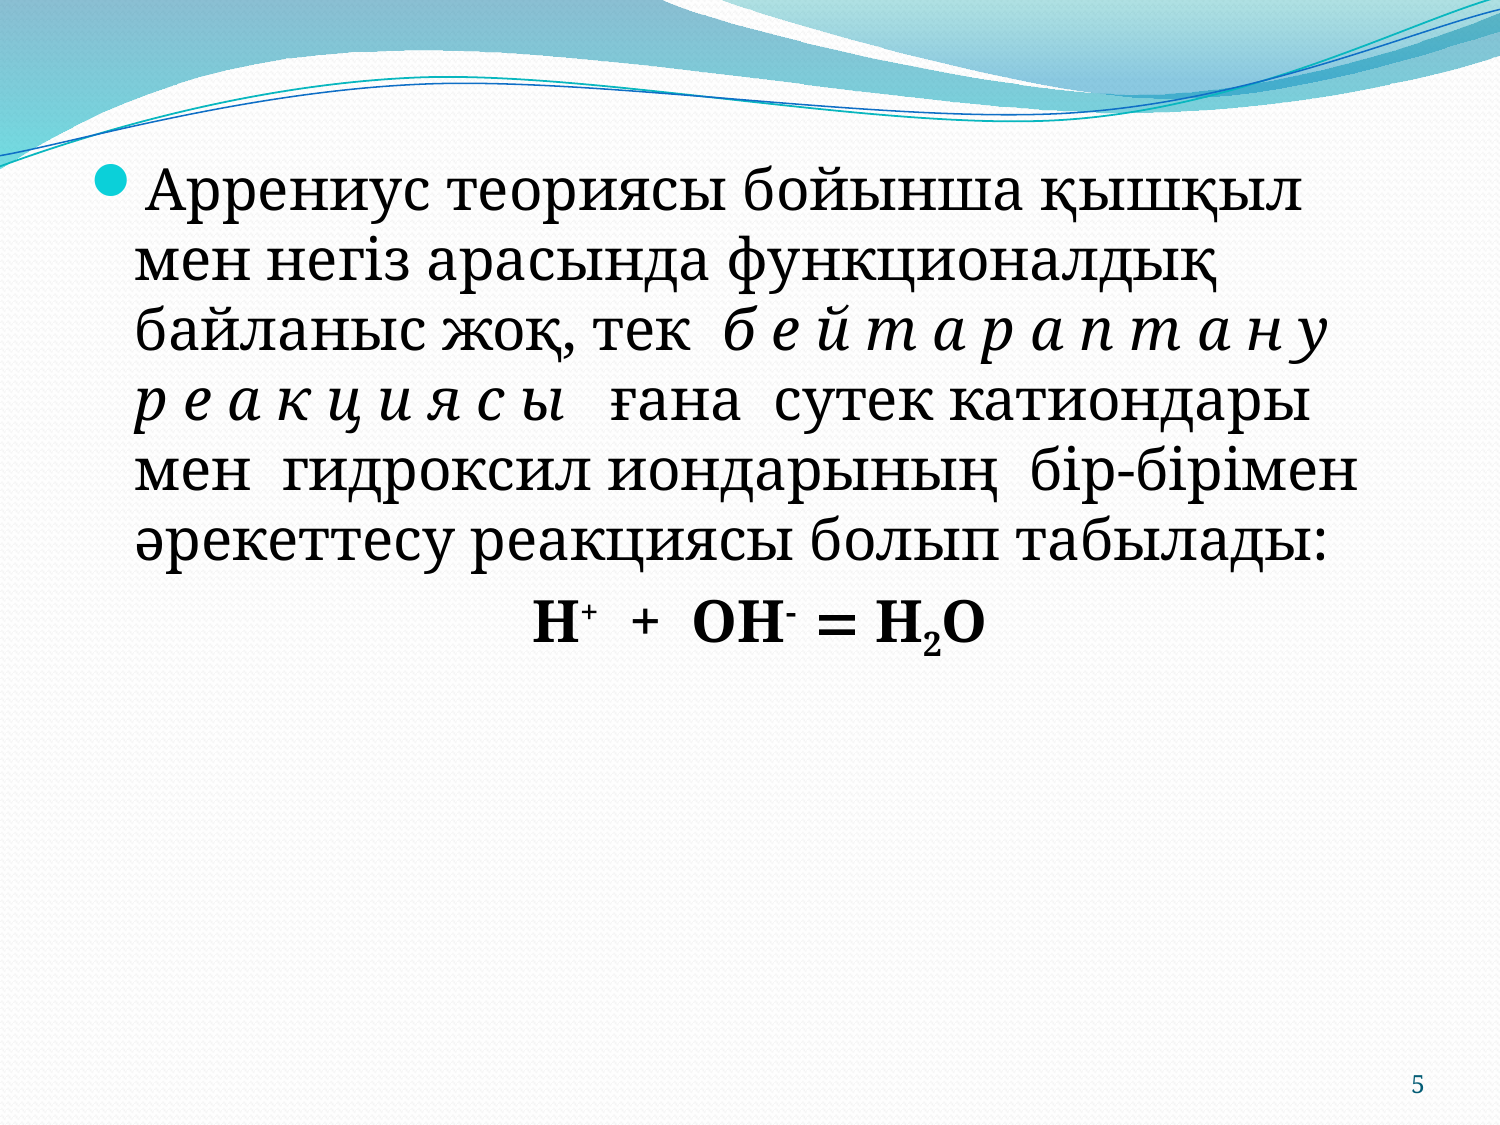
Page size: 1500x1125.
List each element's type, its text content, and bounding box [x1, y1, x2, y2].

list Аррениус теориясы бойынша қышқыл мен негіз арасында функционалдық байланыс жоқ, тек б е й т а р а п т а н у р е а к ц и я с ы ғана сутек катиондары мен гидроксил иондарының бір-бірімен әрекеттесу реакциясы болып табылады: Н+ + ОН-  Н2О [74, 152, 1419, 1044]
slide_number 5 [1299, 1042, 1425, 1103]
